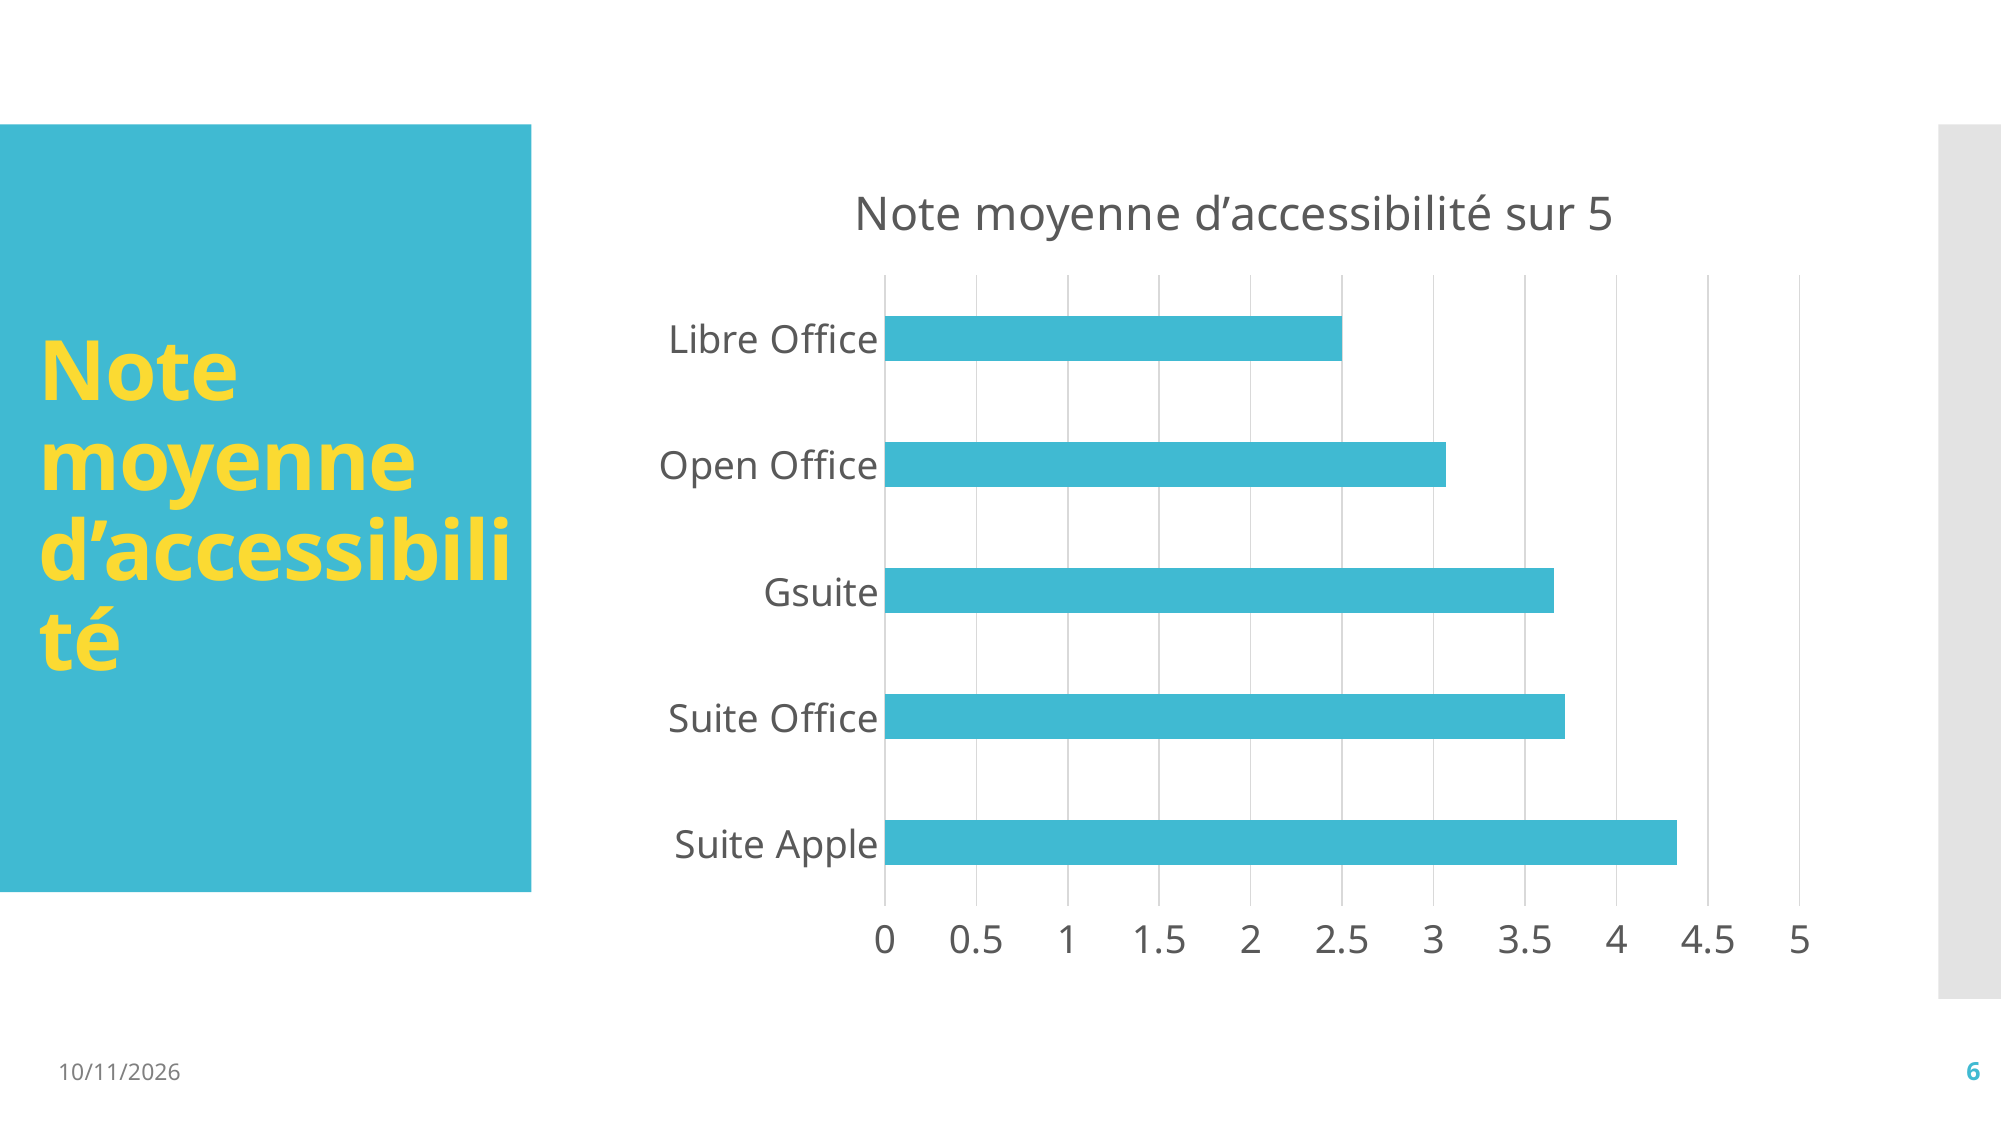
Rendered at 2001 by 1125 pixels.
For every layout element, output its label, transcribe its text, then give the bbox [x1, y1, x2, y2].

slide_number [43, 1042, 493, 1103]
chart [634, 141, 1835, 982]
slide_number 6 [1744, 1042, 1996, 1103]
title Note moyenne d’accessibilité [23, 130, 539, 886]
